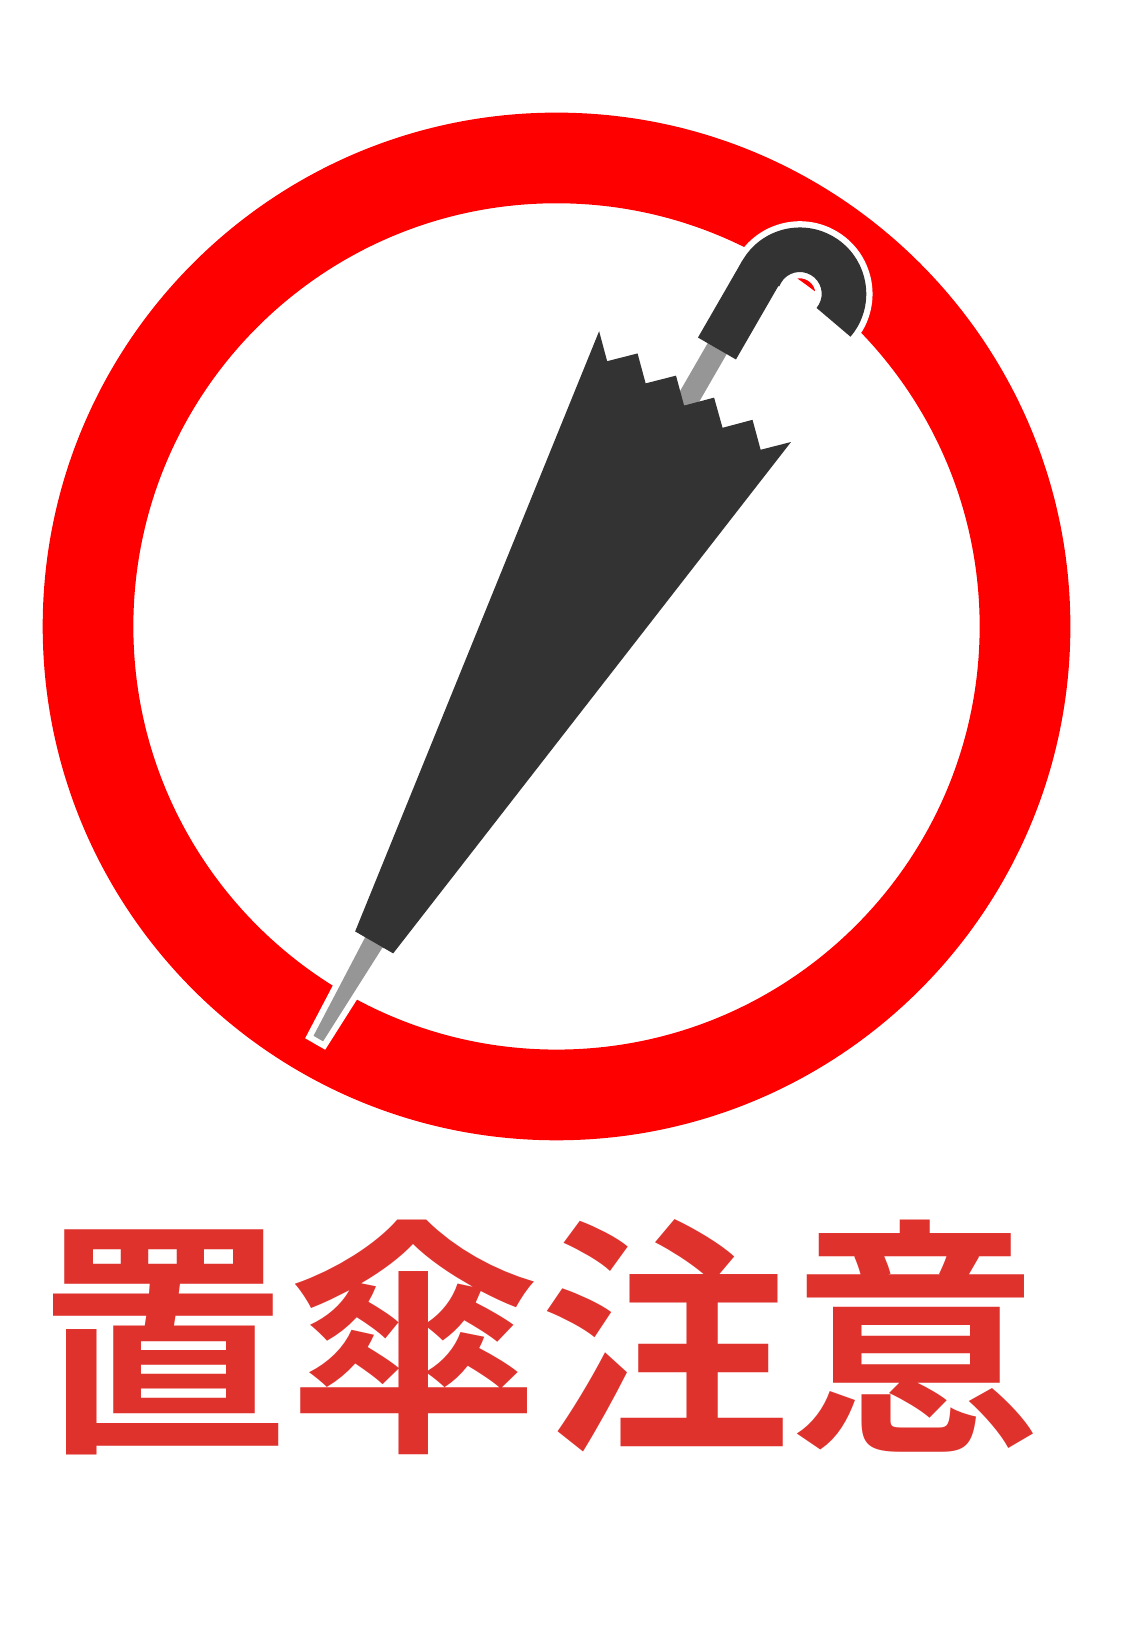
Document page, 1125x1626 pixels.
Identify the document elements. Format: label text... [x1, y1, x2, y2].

text_box 置傘注意 [23, 1174, 1106, 1490]
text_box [42, 112, 1071, 1141]
